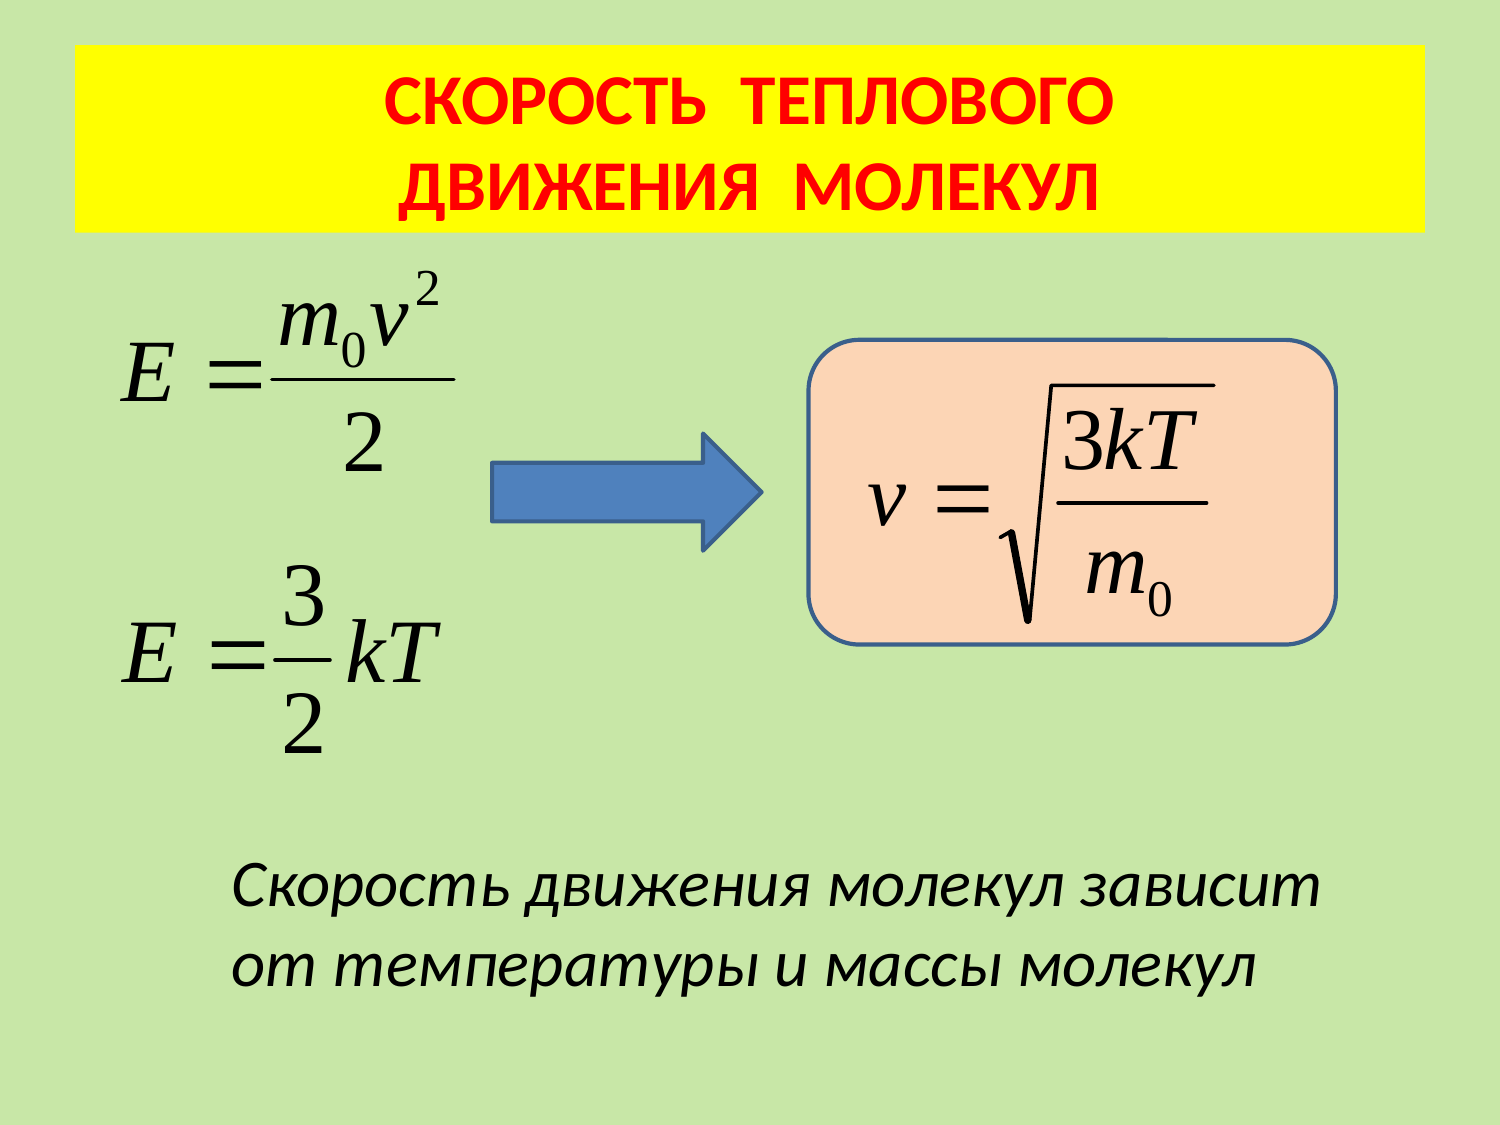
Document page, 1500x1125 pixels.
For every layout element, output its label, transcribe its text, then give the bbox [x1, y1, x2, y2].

text_box [806, 337, 1338, 647]
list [105, 245, 469, 491]
text_box Скорость движения молекул зависит от температуры и массы молекул [216, 831, 1355, 1007]
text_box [105, 538, 462, 774]
text_box [490, 431, 764, 553]
title СКОРОСТЬ ТЕПЛОВОГО ДВИЖЕНИЯ МОЛЕКУЛ [75, 45, 1425, 233]
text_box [855, 363, 1231, 643]
